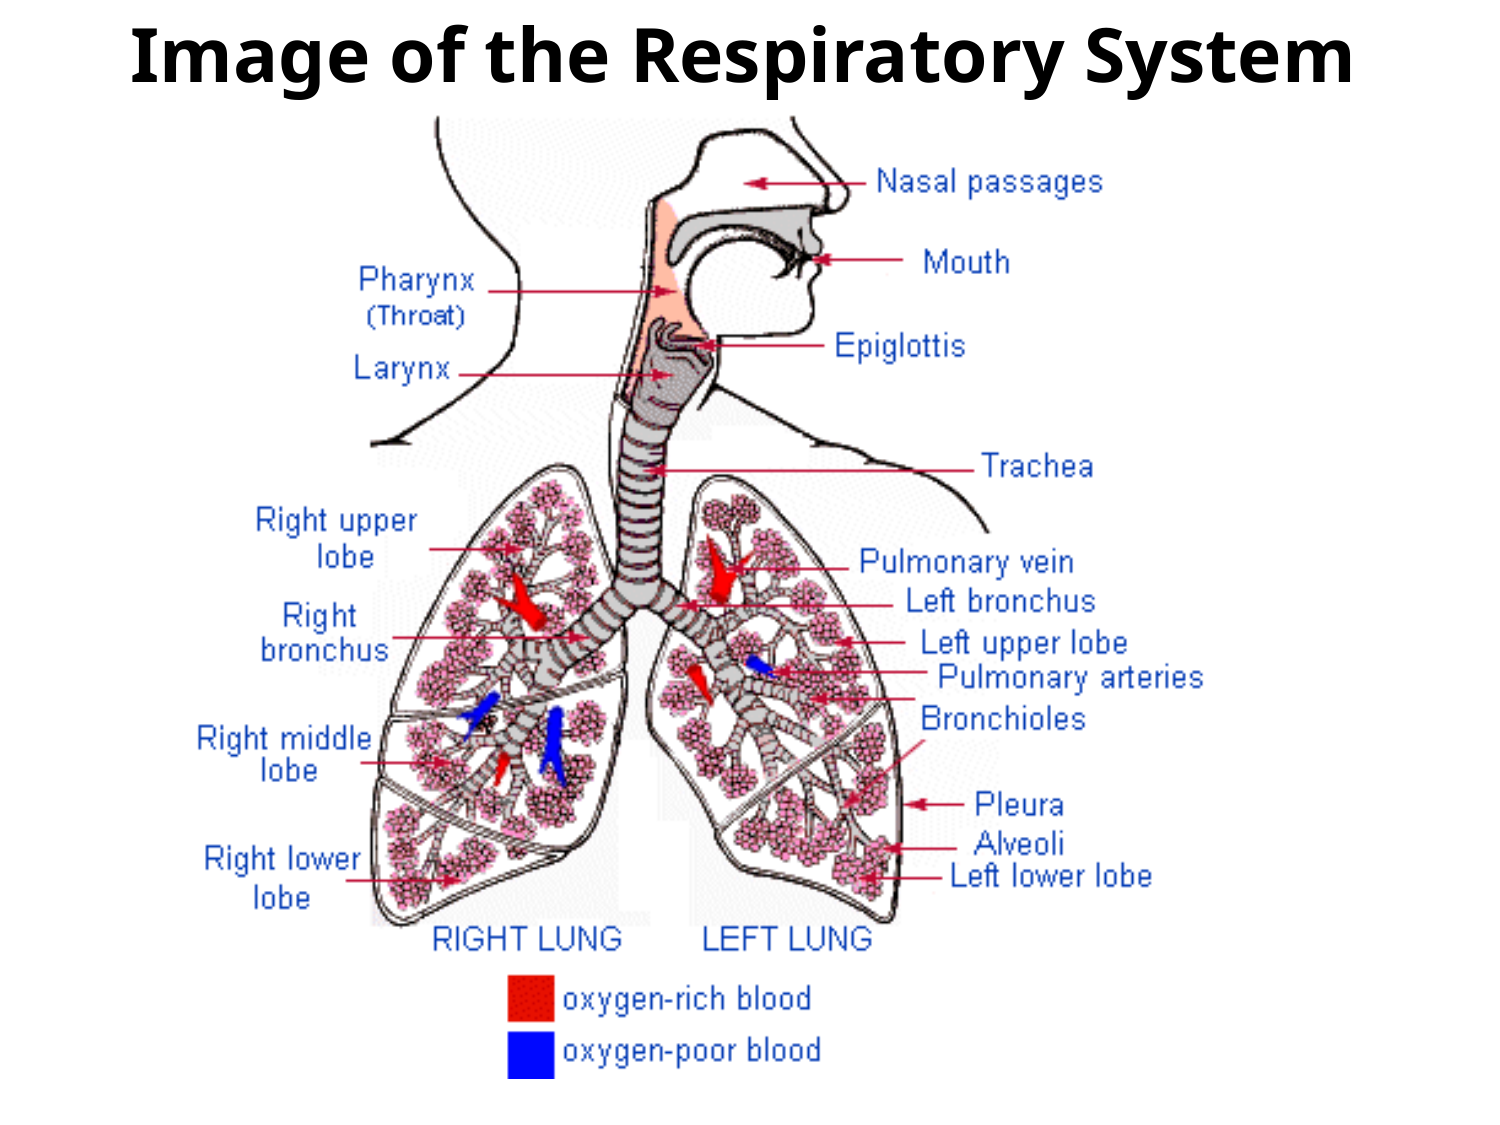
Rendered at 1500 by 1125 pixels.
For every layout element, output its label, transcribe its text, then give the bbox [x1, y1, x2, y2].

text_box Image of the Respiratory System [24, 0, 1463, 105]
picture [187, 112, 1213, 1079]
